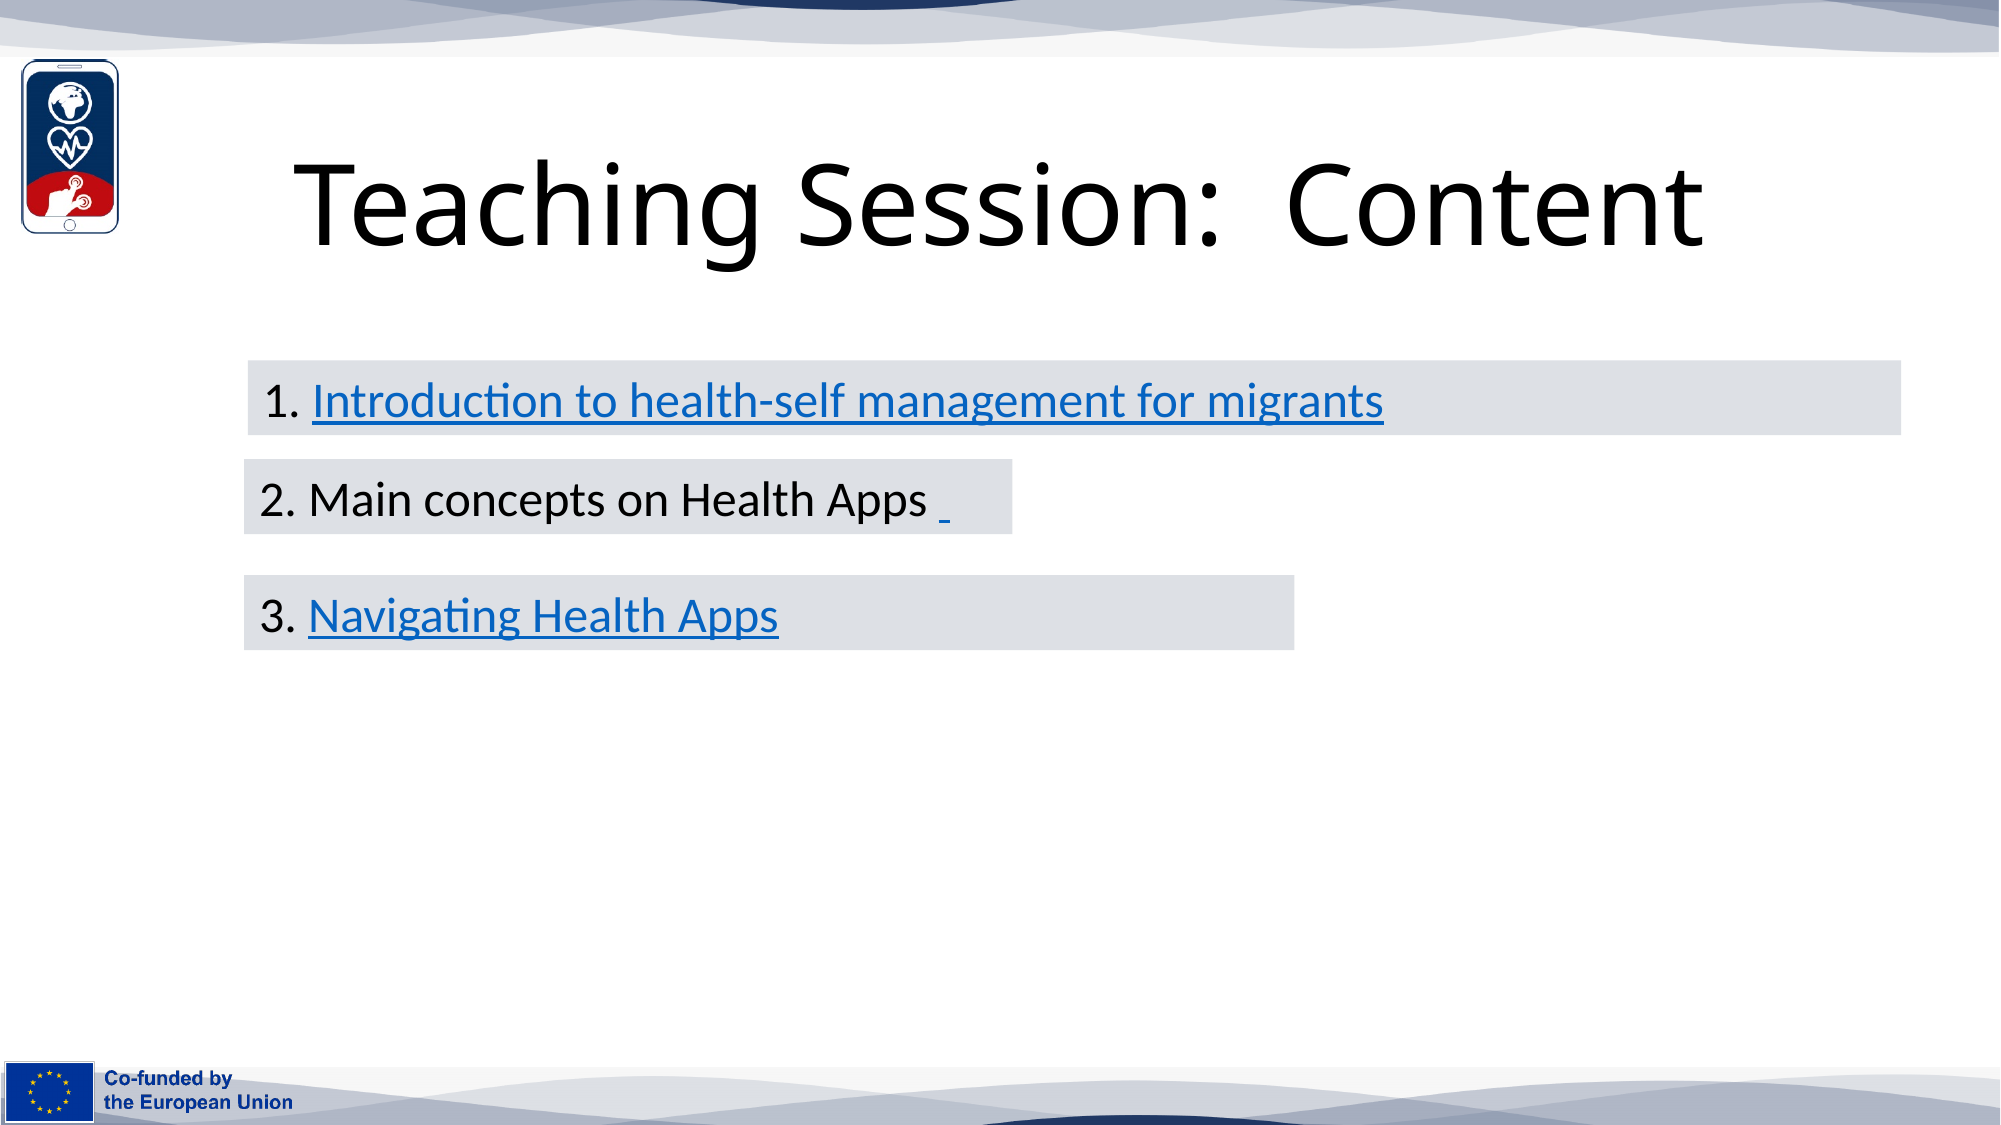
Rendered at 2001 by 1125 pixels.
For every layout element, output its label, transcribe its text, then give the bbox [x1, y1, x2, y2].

text_box 3. Navigating Health Apps [244, 575, 1295, 651]
text_box 2. Main concepts on Health Apps [244, 459, 1013, 535]
picture [21, 59, 119, 234]
text_box 1. Introduction to health-self management for migrants [247, 360, 1902, 436]
picture [0, 1058, 2001, 1125]
title Teaching Session: Content [137, 68, 1863, 278]
picture [0, 0, 1999, 57]
